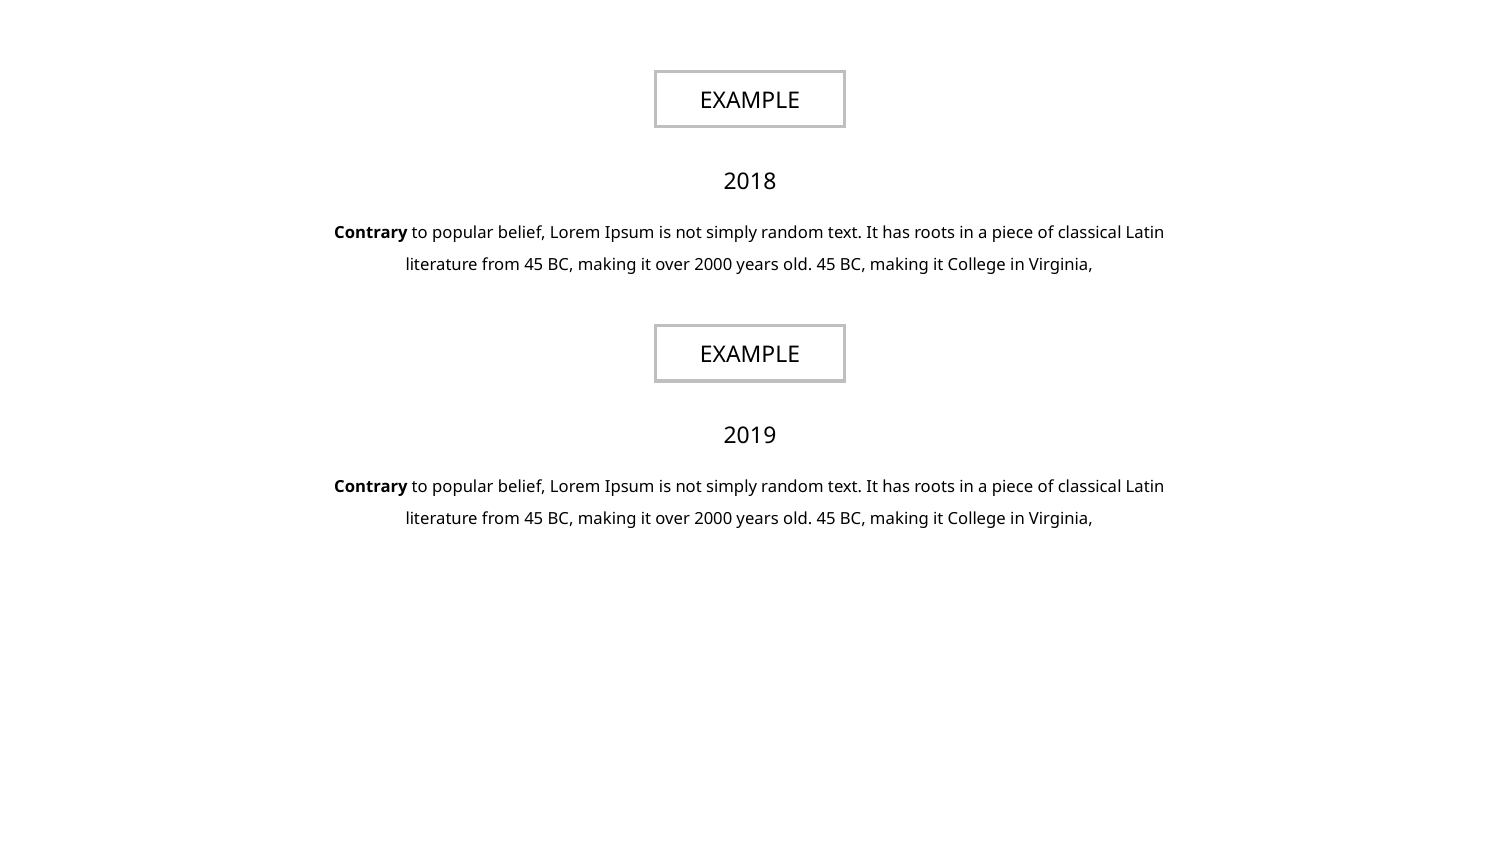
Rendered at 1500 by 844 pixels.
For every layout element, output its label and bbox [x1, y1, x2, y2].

text_box [315, 325, 1185, 519]
text_box [320, 71, 1179, 265]
